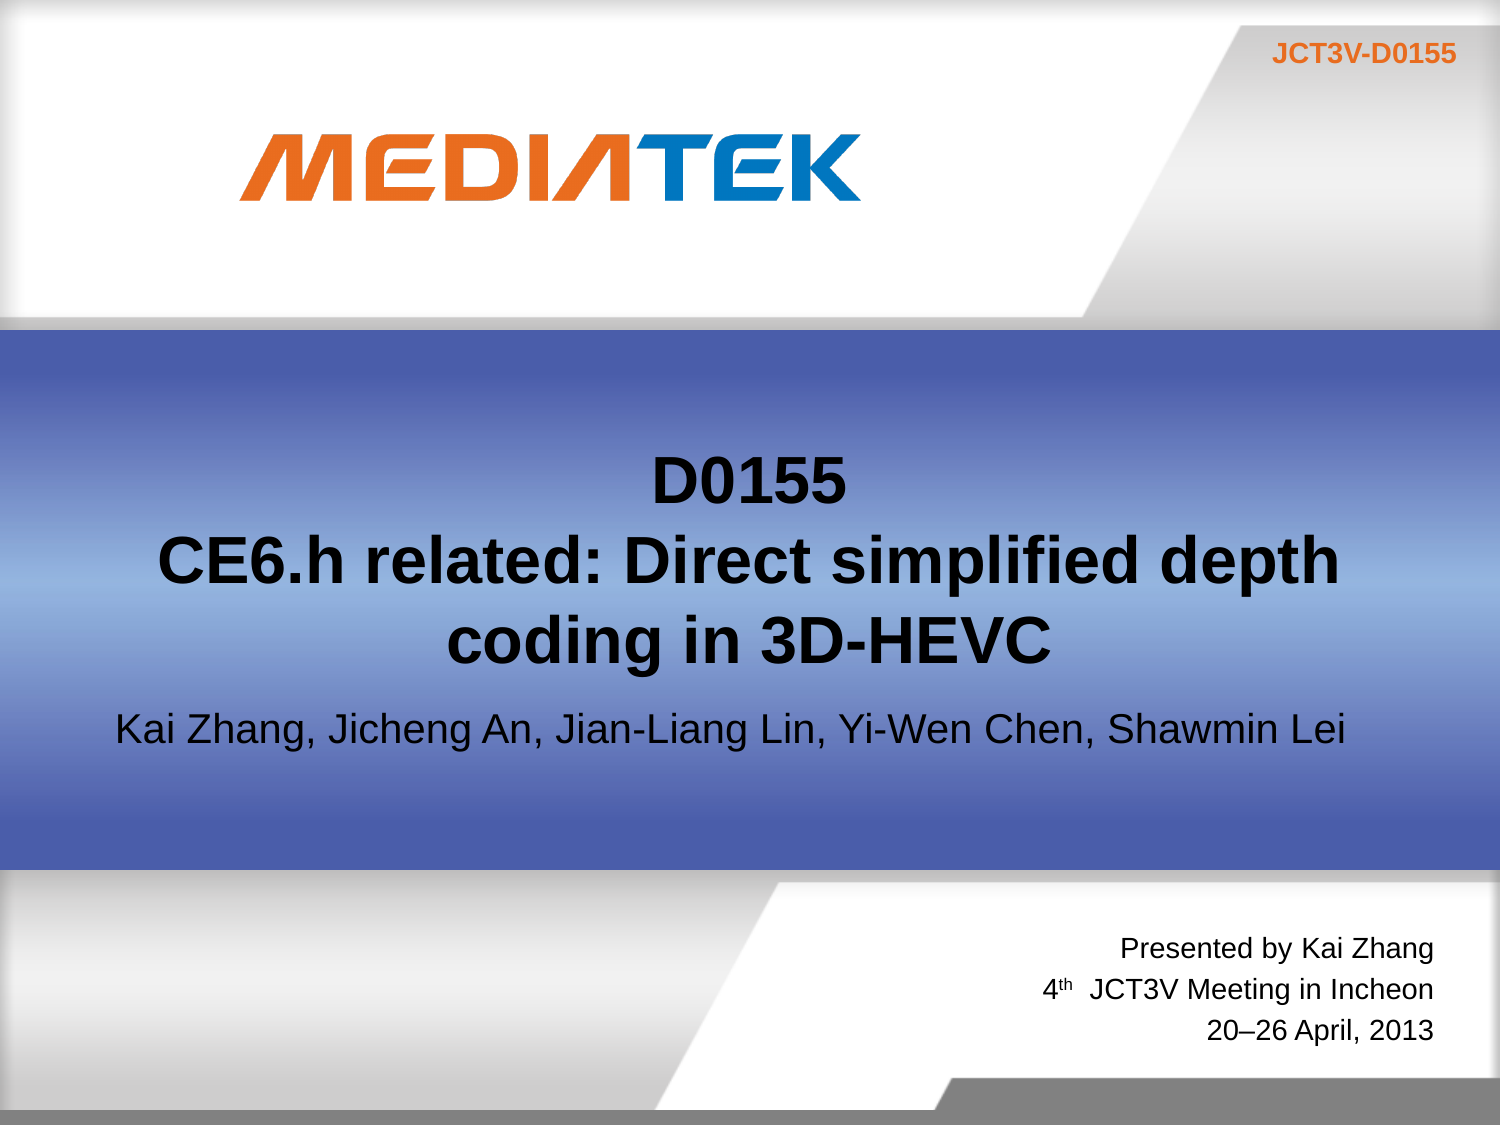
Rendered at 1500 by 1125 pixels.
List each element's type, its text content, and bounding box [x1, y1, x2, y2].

text_box Kai Zhang, Jicheng An, Jian-Liang Lin, Yi-Wen Chen, Shawmin Lei [100, 694, 1387, 810]
title D0155 CE6.h related: Direct simplified depth coding in 3D-HEVC [50, 438, 1450, 676]
picture [0, 0, 1500, 1125]
